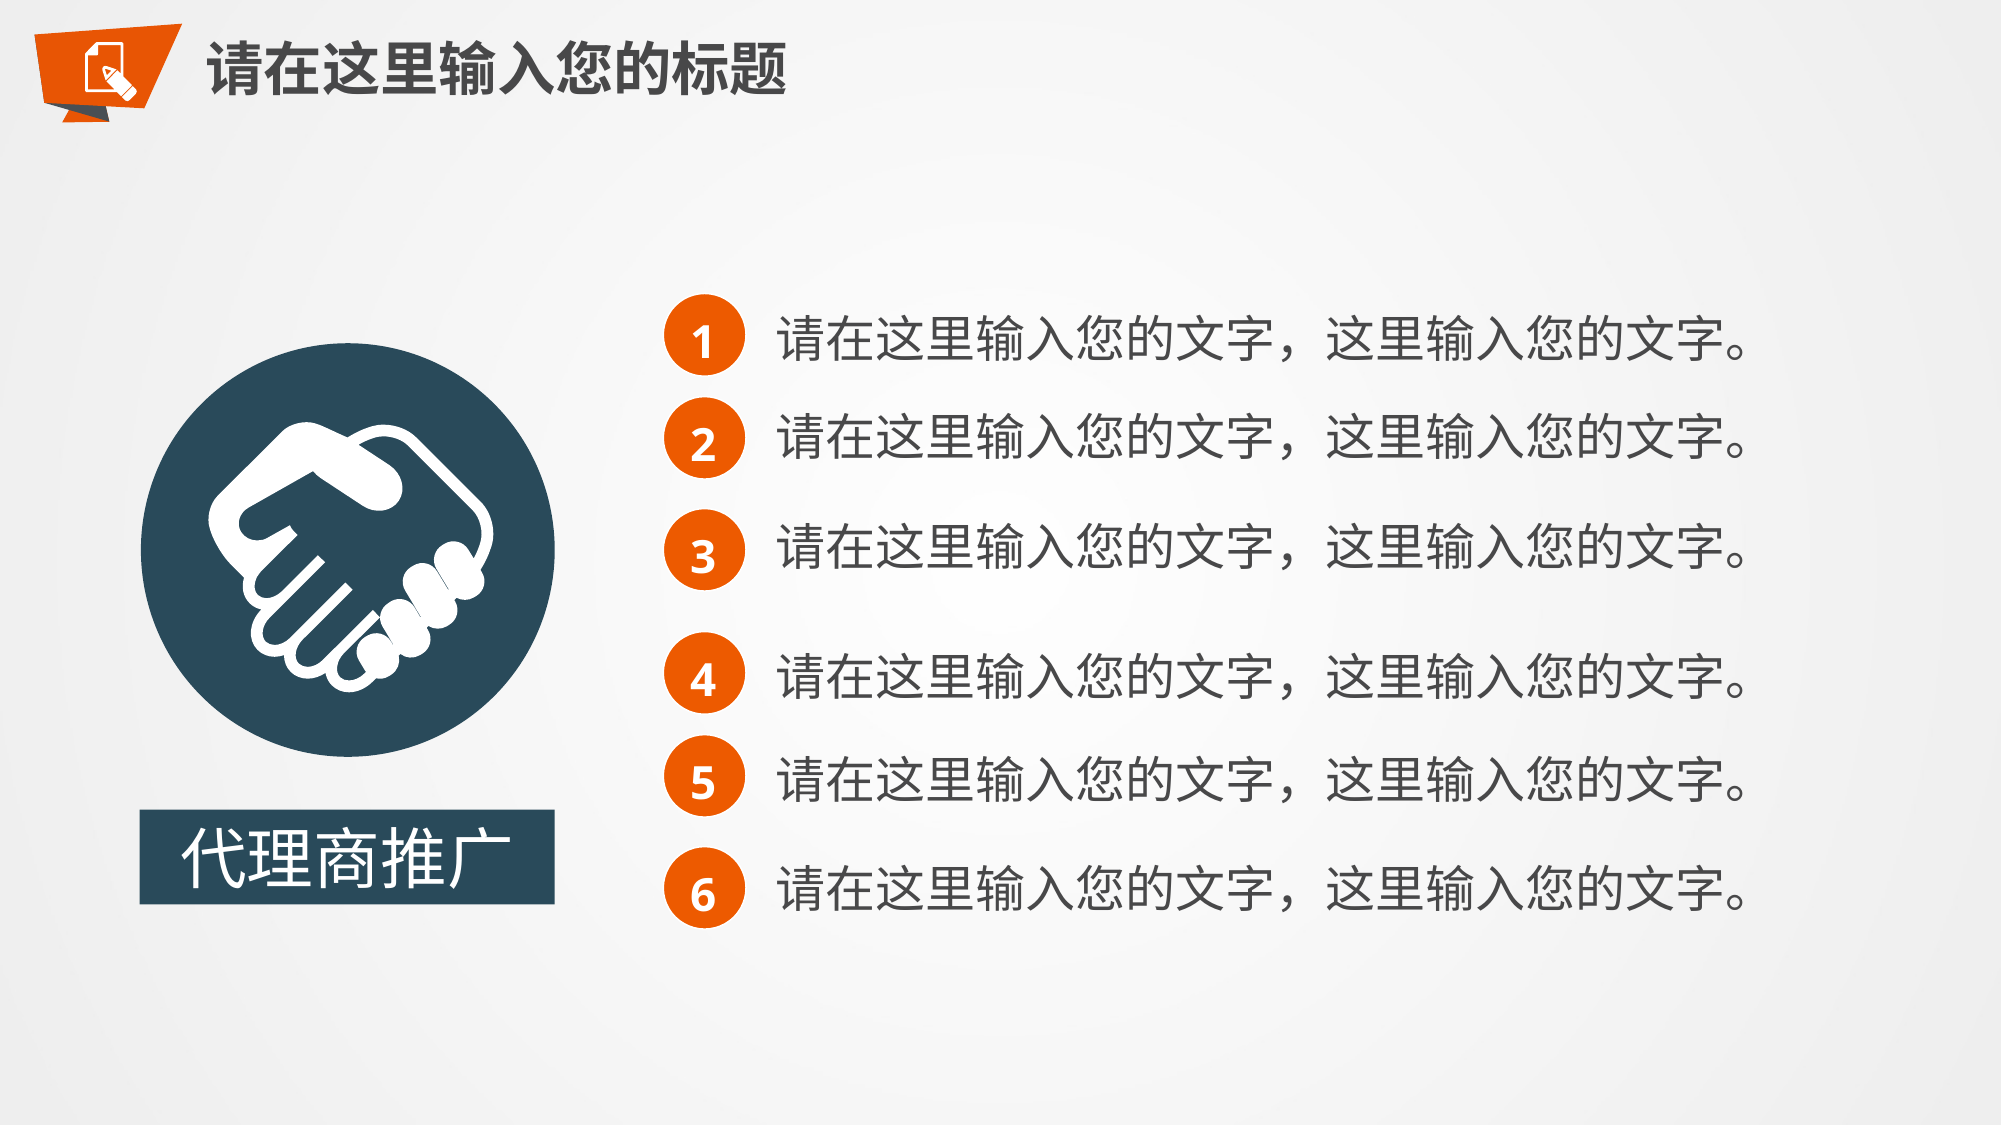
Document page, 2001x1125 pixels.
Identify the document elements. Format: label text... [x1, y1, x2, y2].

text_box 请在这里输入您的文字，这里输入您的文字。 [760, 741, 1883, 817]
text_box 请在这里输入您的文字，这里输入您的文字。 [760, 508, 1883, 584]
text_box [34, 23, 183, 109]
text_box [62, 110, 107, 123]
text_box 请在这里输入您的文字，这里输入您的文字。 [760, 397, 1883, 473]
text_box [85, 42, 137, 102]
text_box 请在这里输入您的文字，这里输入您的文字。 [760, 638, 1883, 714]
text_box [140, 343, 555, 757]
text_box 2 [663, 396, 747, 480]
text_box 1 [663, 293, 747, 377]
text_box 请在这里输入您的文字，这里输入您的文字。 [760, 849, 1883, 925]
text_box [48, 104, 110, 122]
text_box 代理商推广 [139, 809, 555, 905]
text_box 4 [663, 631, 747, 715]
text_box 5 [663, 734, 747, 818]
text_box 6 [663, 846, 747, 930]
picture [0, 0, 2001, 1125]
text_box 请在这里输入您的文字，这里输入您的文字。 [760, 300, 1883, 376]
text_box 请在这里输入您的标题 [191, 24, 1019, 110]
text_box 3 [663, 508, 747, 592]
